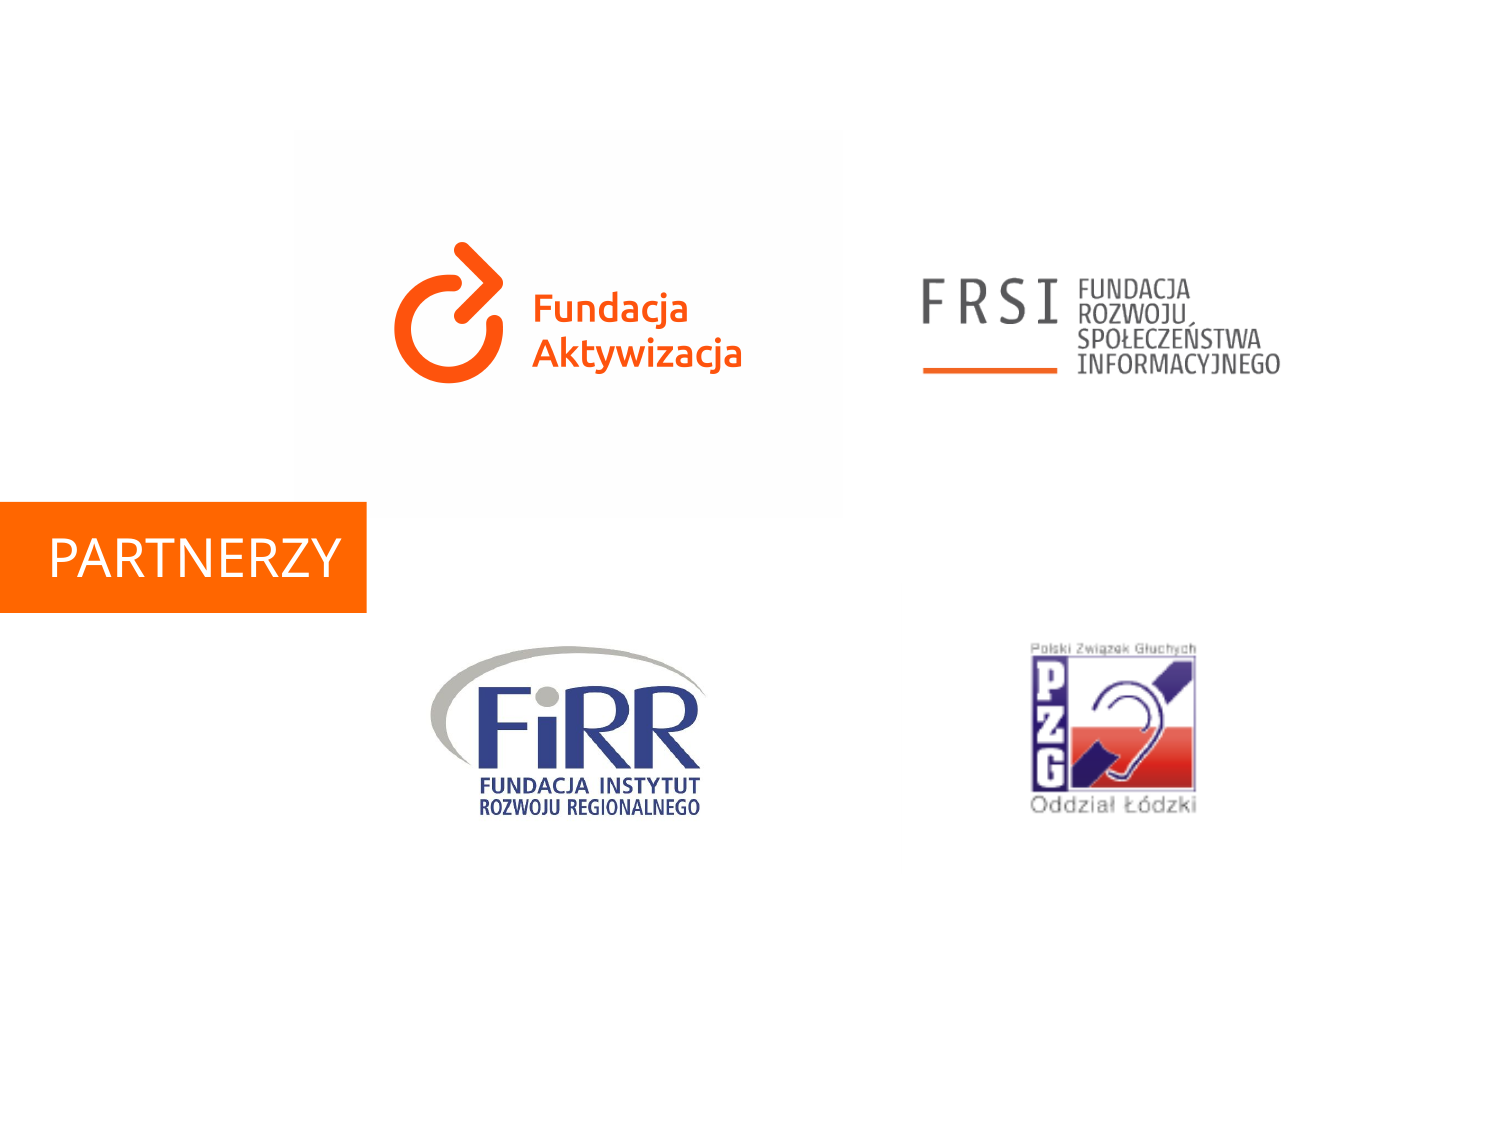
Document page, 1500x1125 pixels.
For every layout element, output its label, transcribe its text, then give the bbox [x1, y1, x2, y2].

picture [899, 583, 1332, 874]
list PARTNERZY [0, 501, 367, 613]
picture [294, 130, 843, 518]
picture [873, 230, 1332, 426]
picture [417, 635, 720, 822]
